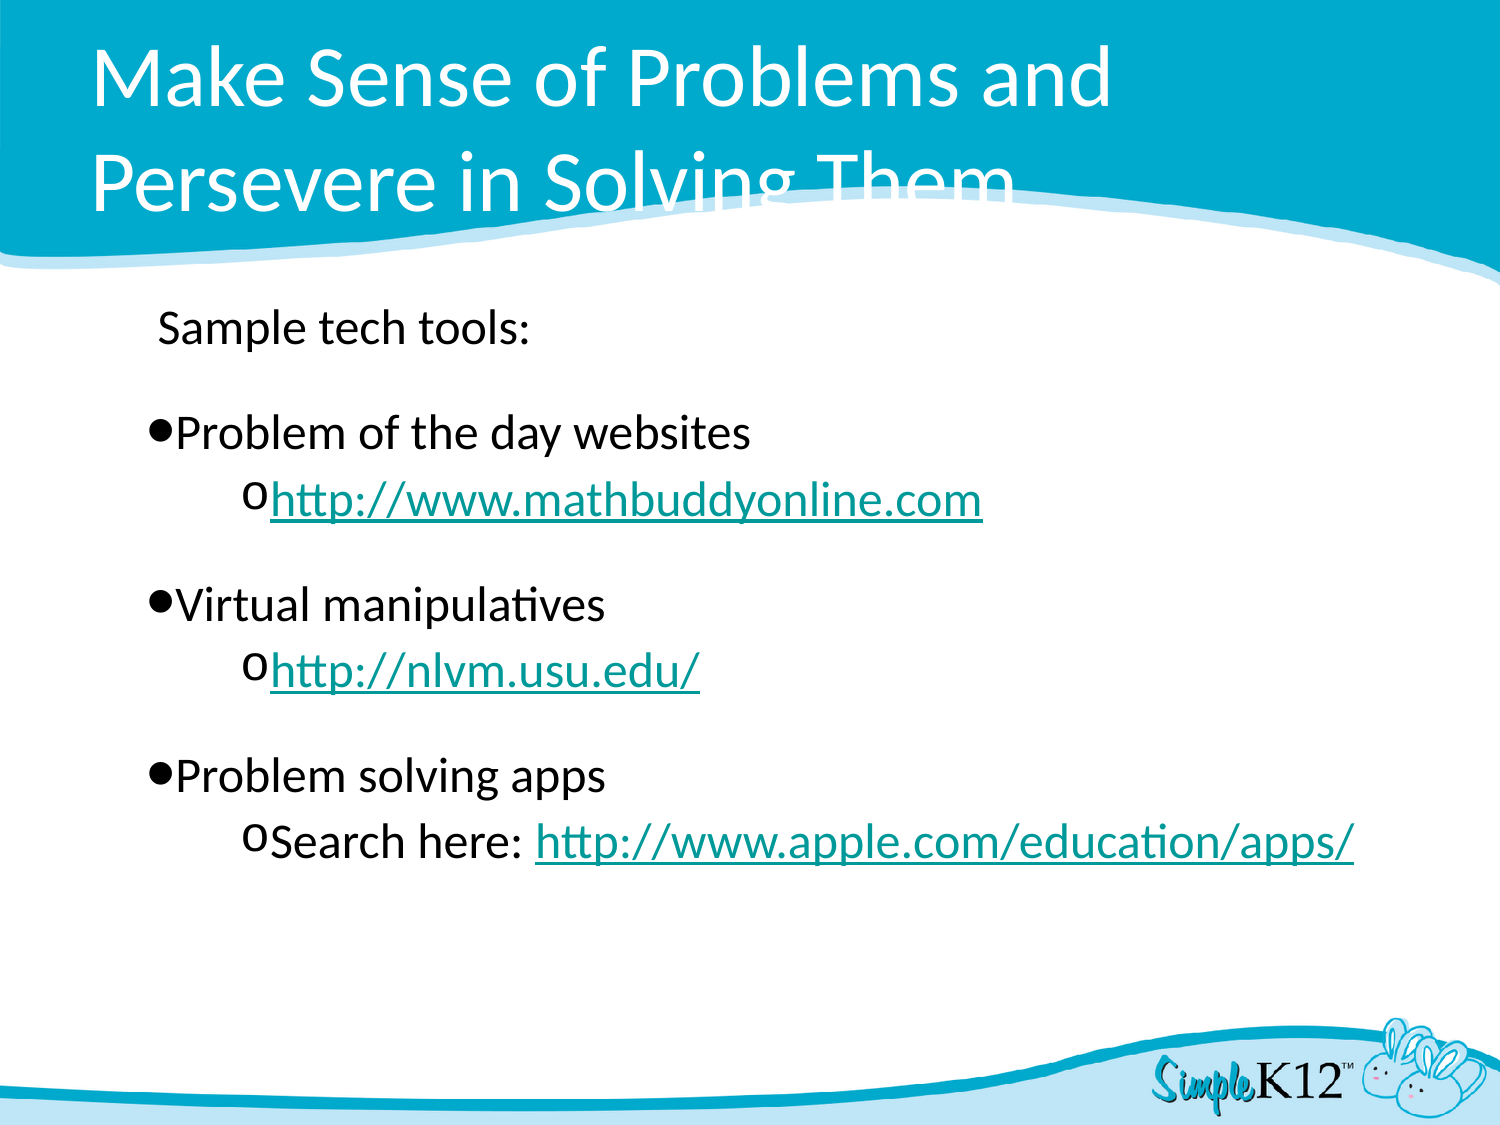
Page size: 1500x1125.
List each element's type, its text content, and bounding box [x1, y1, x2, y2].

title Make Sense of Problems and Persevere in Solving Them [75, 3, 1275, 244]
list Sample tech tools: Problem of the day websites http://www.mathbuddyonline.com Virtual manipulatives http://nlvm.usu.edu/ Problem solving apps Search here: http://www.apple.com/education/apps/ [75, 279, 1425, 948]
picture [0, 0, 1500, 1125]
